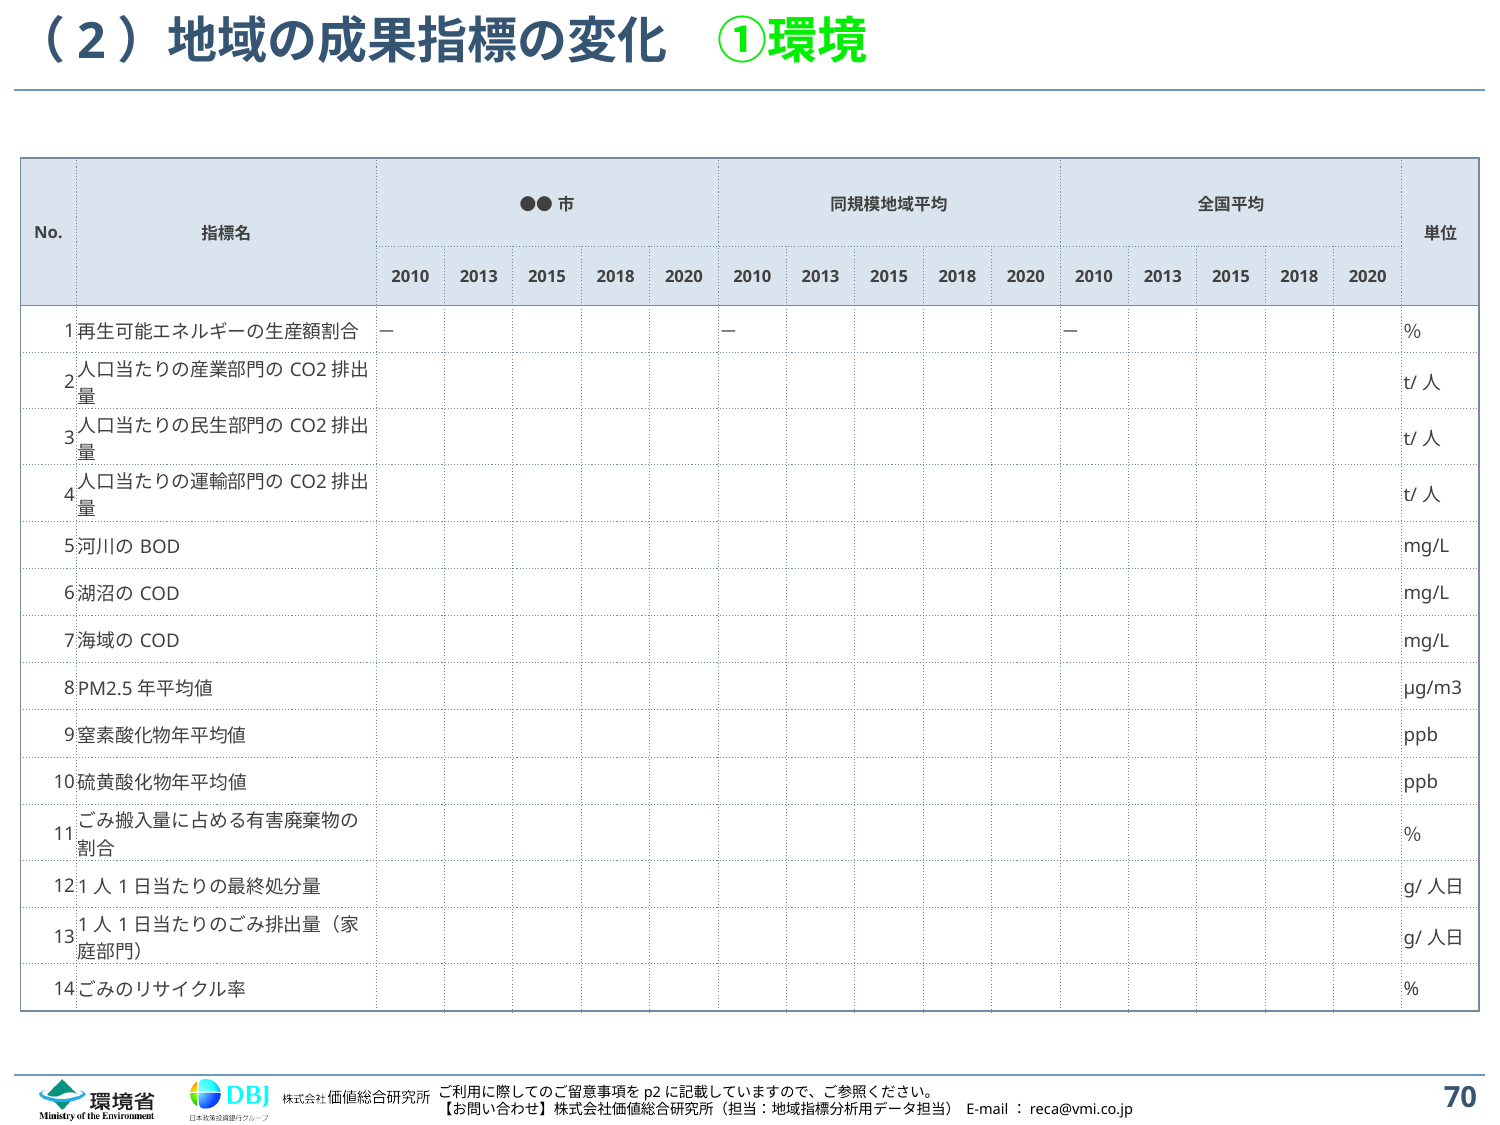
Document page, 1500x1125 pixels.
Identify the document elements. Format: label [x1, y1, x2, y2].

slide_number [1427, 1070, 1493, 1112]
table_cell [376, 247, 1402, 305]
picture [36, 1079, 157, 1124]
table_cell [21, 306, 1478, 1010]
table_header [21, 159, 1478, 305]
picture [186, 1076, 434, 1125]
title [0, 0, 1500, 87]
